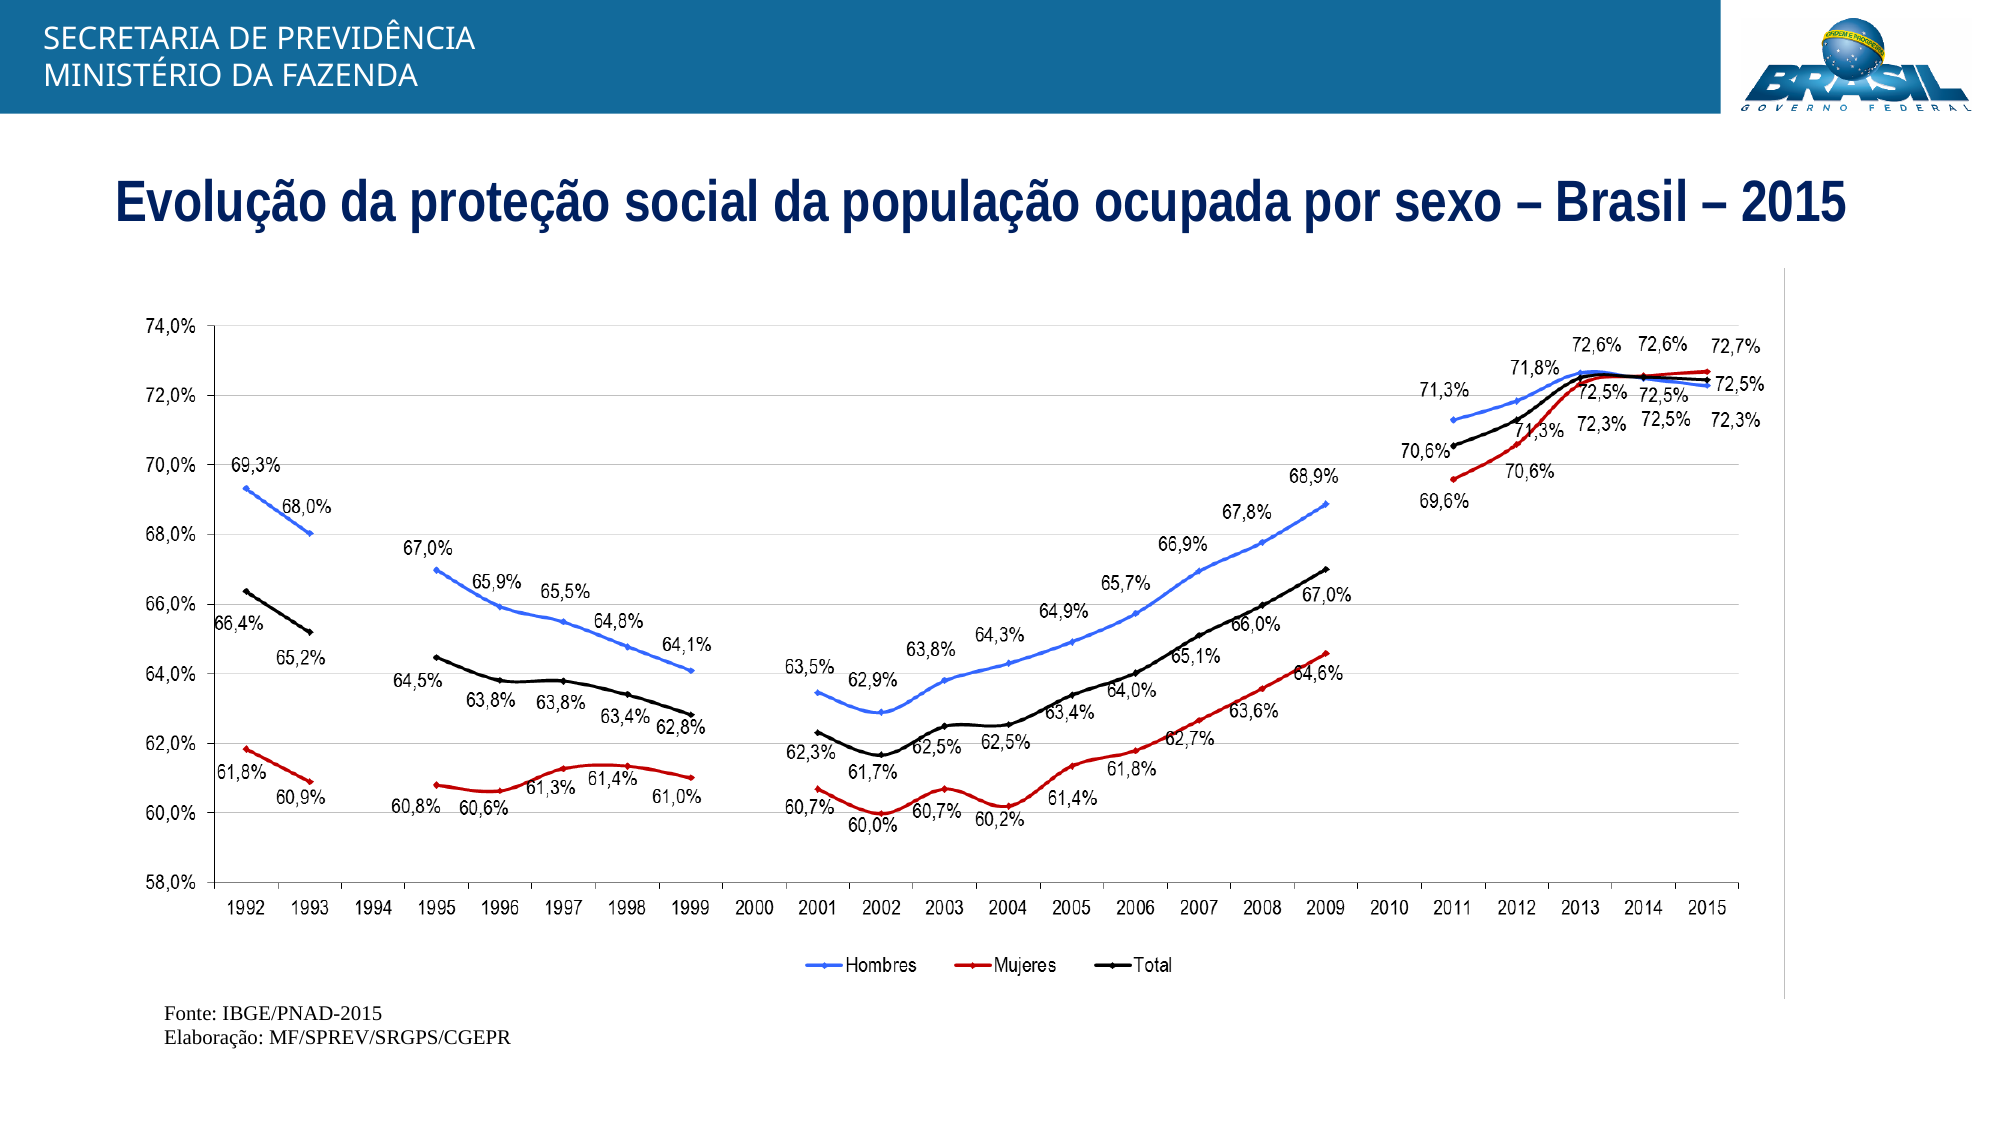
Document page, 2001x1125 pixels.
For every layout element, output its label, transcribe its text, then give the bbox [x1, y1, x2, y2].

text_box Fonte: IBGE/PNAD-2015 Elaboração: MF/SPREV/SRGPS/CGEPR [149, 1010, 1473, 1057]
picture [99, 266, 1785, 999]
title Evolução da proteção social da população ocupada por sexo – Brasil – 2015 [7, 116, 1969, 280]
picture [1741, 18, 1972, 111]
